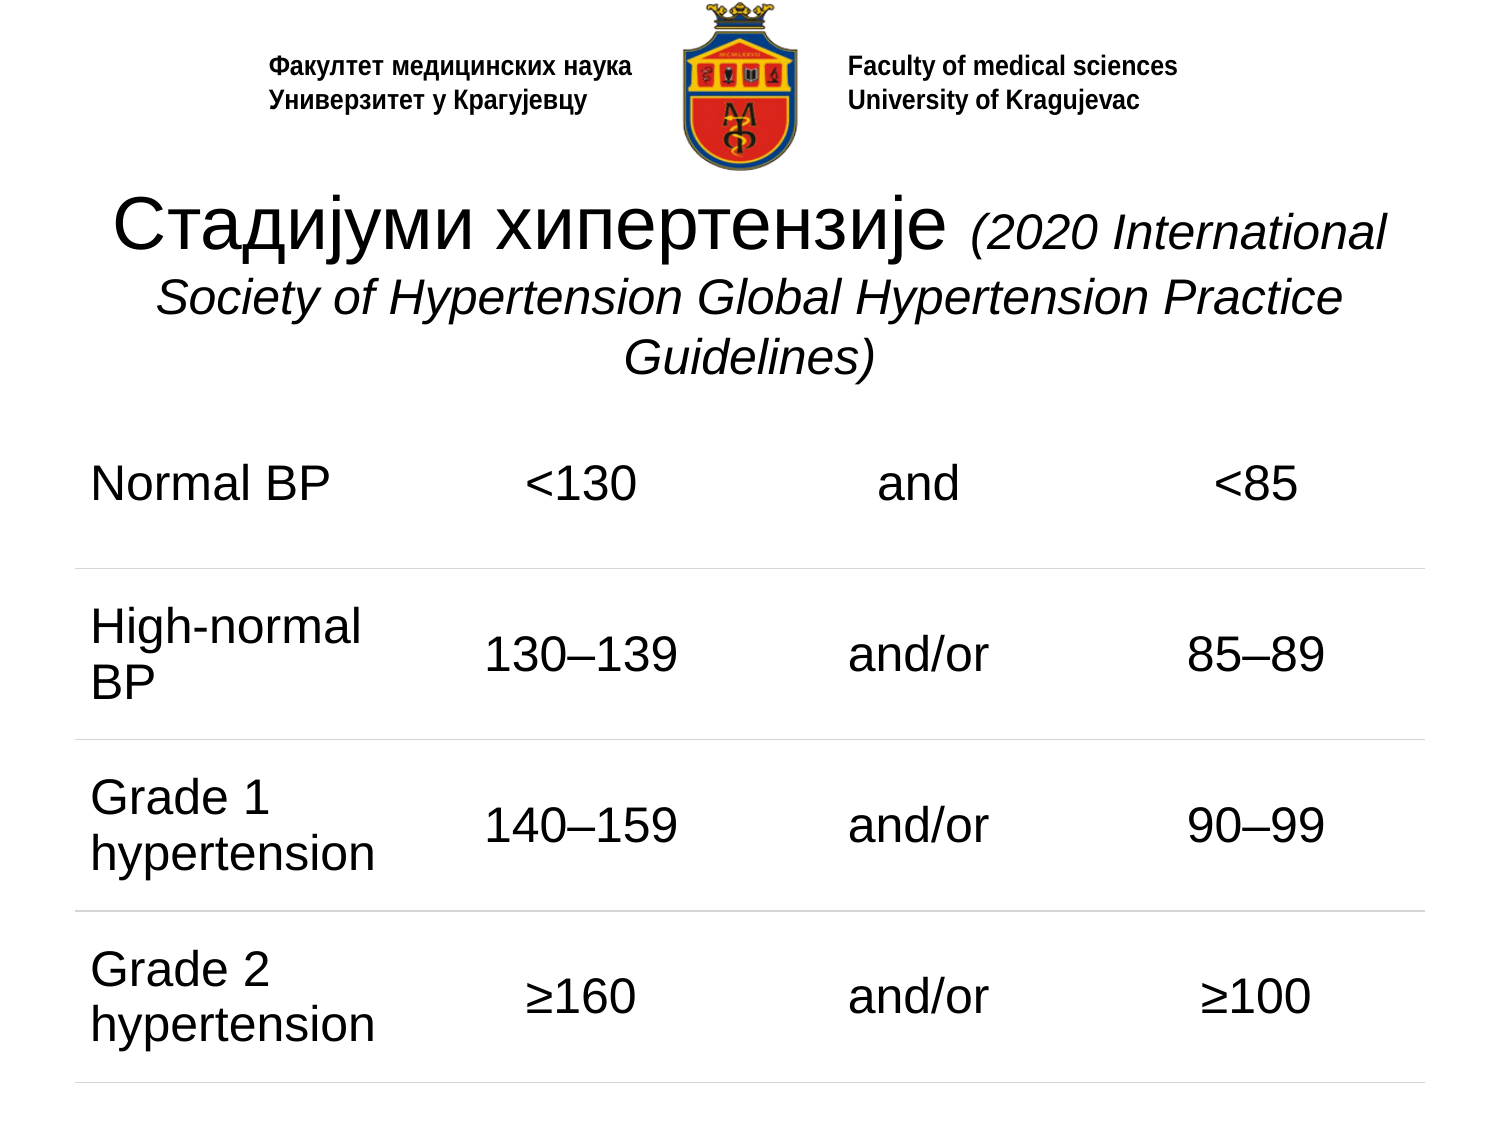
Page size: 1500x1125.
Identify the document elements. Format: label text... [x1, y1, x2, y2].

table_cell ≥100 [1088, 912, 1425, 1082]
table_cell 140–159 [413, 740, 750, 910]
title Стадијуми хипертензије (2020 International Society of Hypertension Global Hypertension Practice Guidelines) [74, 173, 1426, 386]
table_header <85 [1088, 397, 1425, 568]
table_header <130 [413, 397, 750, 568]
table_header and [750, 397, 1088, 568]
table_cell and/or [750, 912, 1088, 1082]
table_header Normal BP [75, 397, 413, 568]
table_cell and/or [750, 569, 1088, 739]
table_cell ≥160 [413, 912, 750, 1082]
table_cell Grade 2 hypertension [75, 912, 413, 1082]
table_cell 85–89 [1088, 569, 1425, 739]
table_cell High-normal BP [75, 569, 413, 739]
table_cell and/or [750, 740, 1088, 910]
table_cell 90–99 [1088, 740, 1425, 910]
table_cell Grade 1 hypertension [75, 740, 413, 910]
table_cell 130–139 [413, 569, 750, 739]
